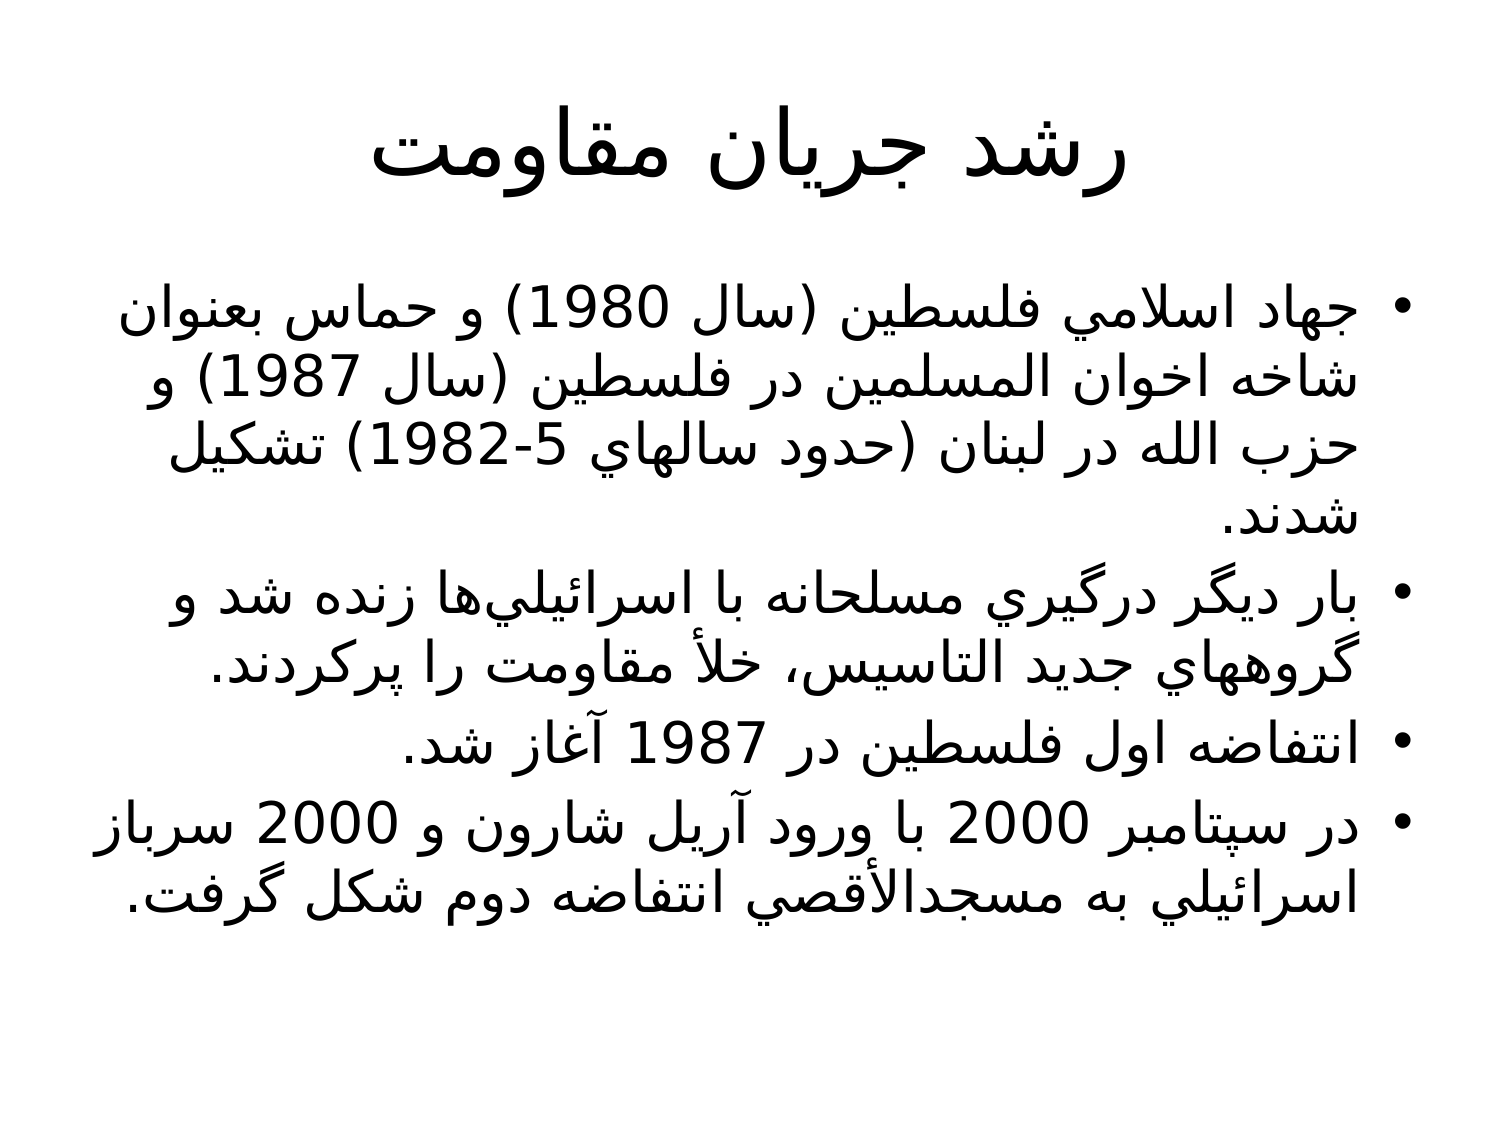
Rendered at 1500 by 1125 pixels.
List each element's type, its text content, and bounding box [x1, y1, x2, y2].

list جهاد اسلامي فلسطين (سال 1980) و حماس بعنوان شاخه اخوان المسلمين در فلسطين (سال 1987) و حزب الله در لبنان (حدود سالهاي 5-1982) تشكيل شدند. بار ديگر درگيري مسلحانه با اسرائيلي‌ها زنده شد و گروههاي جديد التاسيس، خلأ مقاومت را پركردند. انتفاضه اول فلسطين در 1987 آغاز شد. در سپتامبر 2000 با ورود آريل شارون و 2000 سرباز اسرائيلي به مسجدالأقصي انتفاضه دوم شكل گرفت. [75, 262, 1425, 1005]
title رشد جريان مقاومت [75, 45, 1425, 233]
